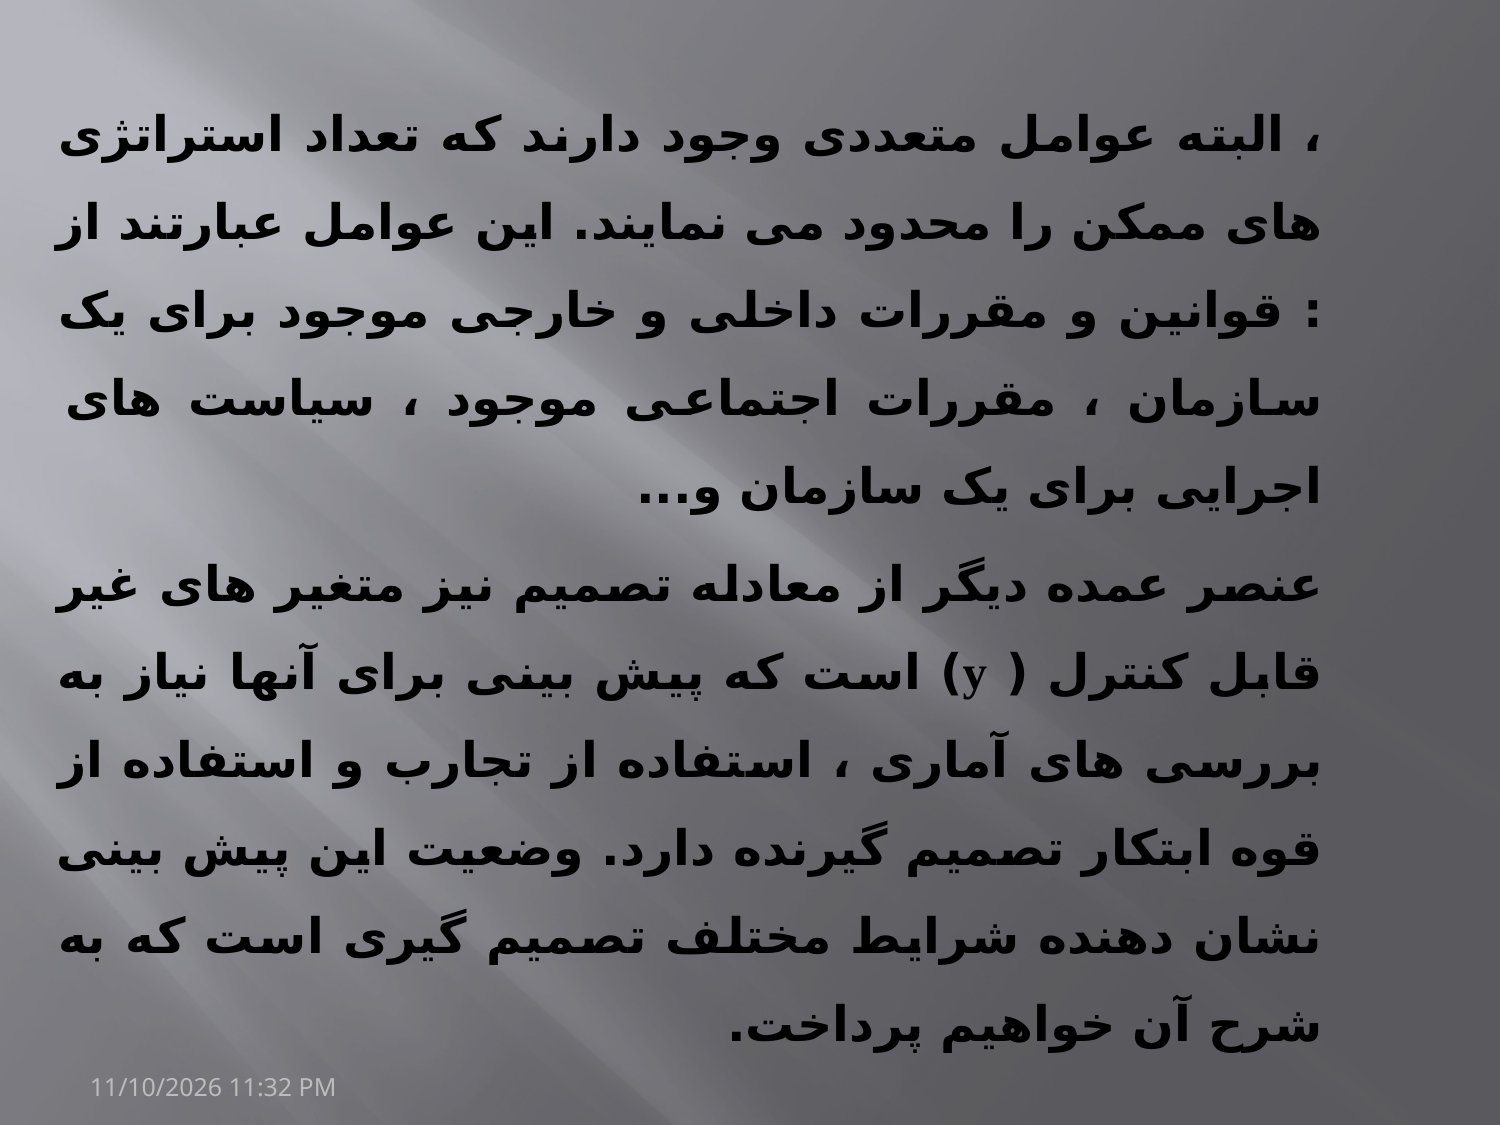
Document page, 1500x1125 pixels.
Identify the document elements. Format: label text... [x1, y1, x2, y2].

slide_number 20/مارس/1 [75, 1052, 425, 1113]
list ، البته عوامل متعددی وجود دارند که تعداد استراتژی های ممکن را محدود می نمایند. این عوامل عبارتند از : قوانین و مقررات داخلی و خارجی موجود برای یک سازمان ، مقررات اجتماعی موجود ، سیاست های اجرایی برای یک سازمان و... عنصر عمده دیگر از معادله تصمیم نیز متغیر های غیر قابل کنترل ( y) است که پیش بینی برای آنها نیاز به بررسی های آماری ، استفاده از تجارب و استفاده از قوه ابتکار تصمیم گیرنده دارد. وضعیت این پیش بینی نشان دهنده شرایط مختلف تصمیم گیری است که به شرح آن خواهیم پرداخت. [41, 66, 1414, 1059]
